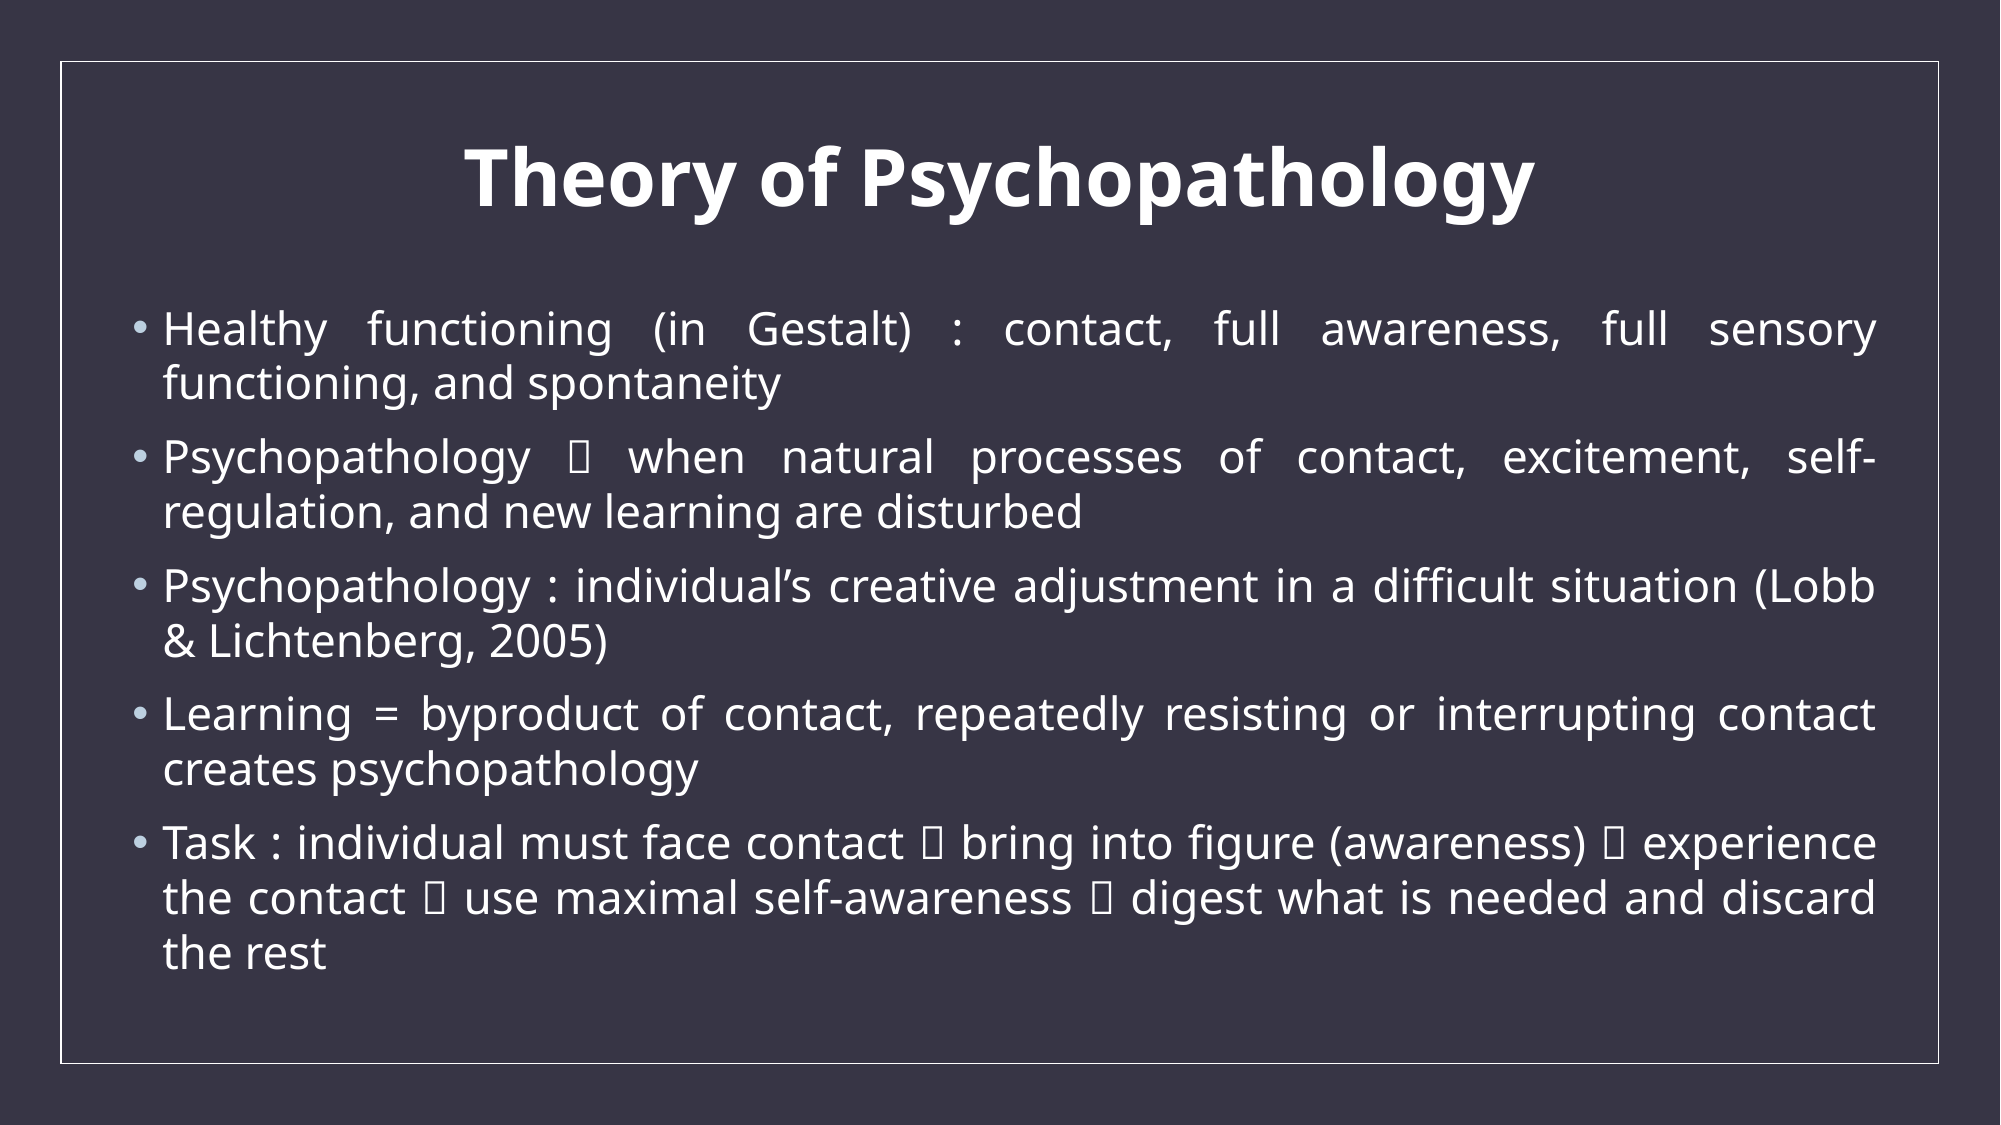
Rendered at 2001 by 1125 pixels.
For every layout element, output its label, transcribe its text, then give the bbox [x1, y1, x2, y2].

title Theory of Psychopathology [174, 105, 1825, 257]
list Healthy functioning (in Gestalt) : contact, full awareness, full sensory functioning, and spontaneity Psychopathology  when natural processes of contact, excitement, self-regulation, and new learning are disturbed Psychopathology : individual’s creative adjustment in a difficult situation (Lobb & Lichtenberg, 2005) Learning = byproduct of contact, repeatedly resisting or interrupting contact creates psychopathology Task : individual must face contact  bring into figure (awareness)  experience the contact  use maximal self-awareness  digest what is needed and discard the rest [117, 291, 1893, 1037]
